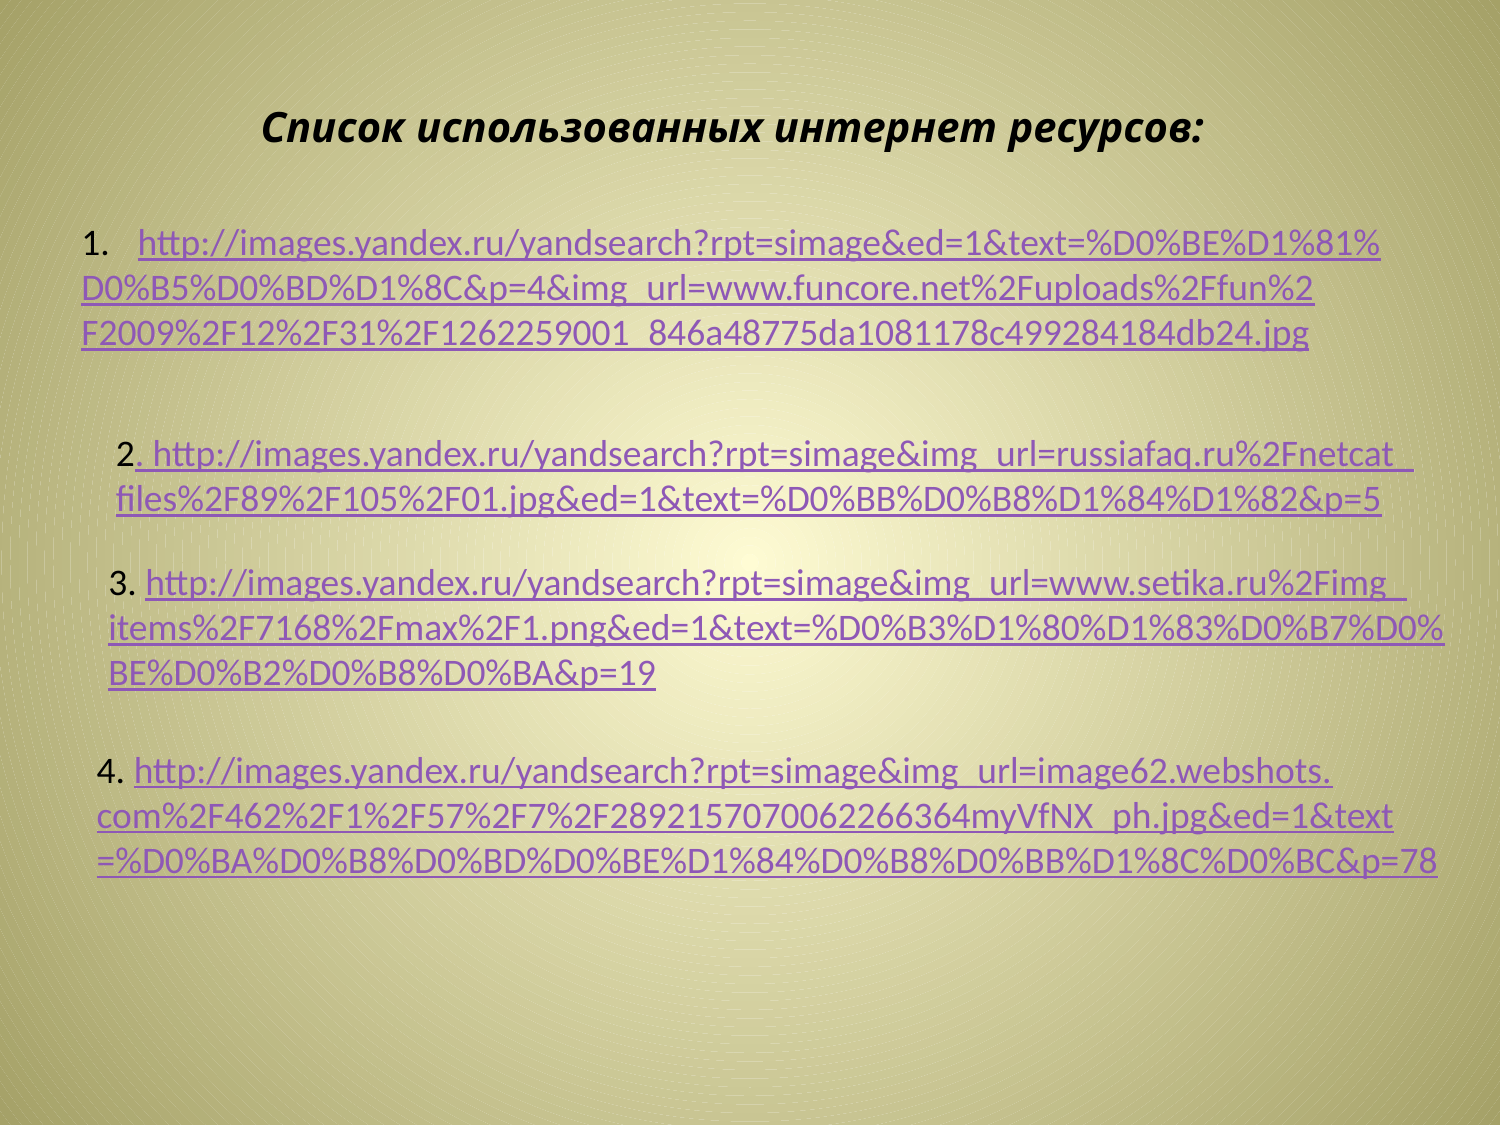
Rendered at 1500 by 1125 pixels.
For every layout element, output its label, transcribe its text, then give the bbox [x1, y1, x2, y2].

text_box 3. http://images.yandex.ru/yandsearch?rpt=simage&img_url=www.setika.ru%2Fimg_ items%2F7168%2Fmax%2F1.png&ed=1&text=%D0%B3%D1%80%D1%83%D0%B7%D0% BE%D0%B2%D0%B8%D0%BA&p=19 [93, 550, 1475, 701]
text_box 2. http://images.yandex.ru/yandsearch?rpt=simage&img_url=russiafaq.ru%2Fnetcat_ files%2F89%2F105%2F01.jpg&ed=1&text=%D0%BB%D0%B8%D1%84%D1%82&p=5 [100, 421, 1429, 527]
text_box http://images.yandex.ru/yandsearch?rpt=simage&ed=1&text=%D0%BE%D1%81% D0%B5%D0%BD%D1%8C&p=4&img_url=www.funcore.net%2Fuploads%2Ffun%2 F2009%2F12%2F31%2F1262259001_846a48775da1081178c499284184db24.jpg [66, 210, 1442, 361]
text_box 4. http://images.yandex.ru/yandsearch?rpt=simage&img_url=image62.webshots. com%2F462%2F1%2F57%2F7%2F2892157070062266364myVfNX_ph.jpg&ed=1&text =%D0%BA%D0%B8%D0%BD%D0%BE%D1%84%D0%B8%D0%BB%D1%8C%D0%BC&p=78 [81, 738, 1465, 888]
text_box Список использованных интернет ресурсов: [117, 93, 1348, 159]
